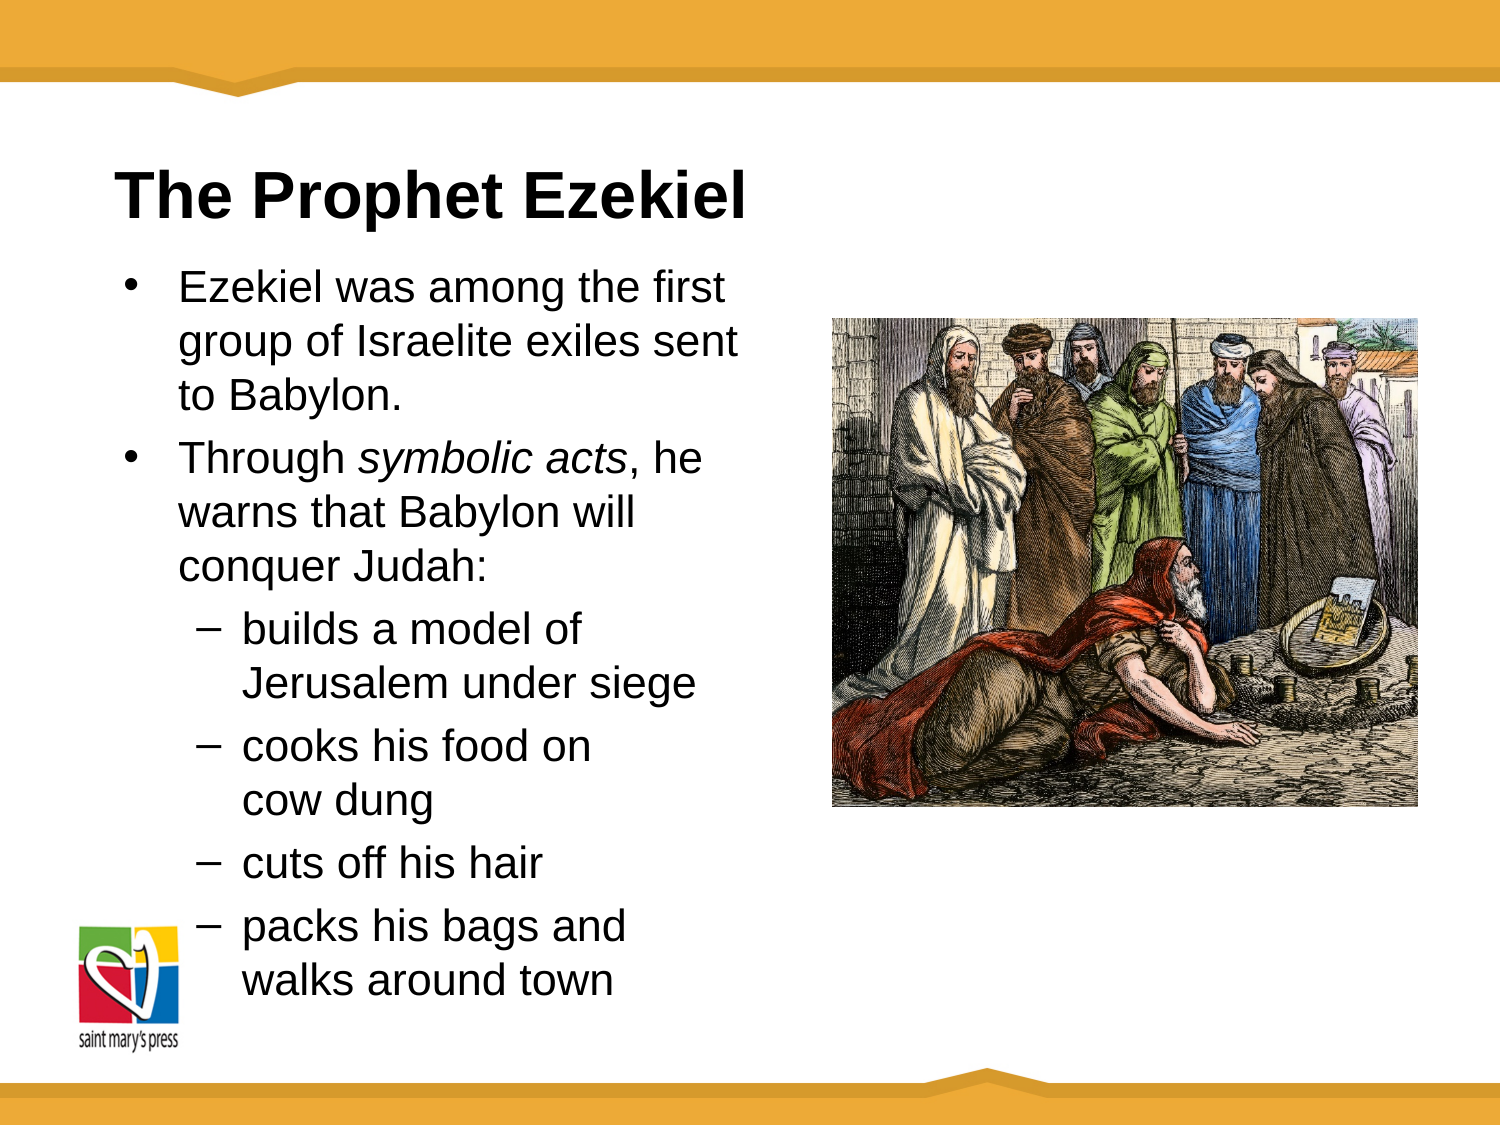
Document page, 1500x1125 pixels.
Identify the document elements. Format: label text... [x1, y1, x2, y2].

title The Prophet Ezekiel [99, 147, 1450, 236]
picture [0, 0, 1500, 1125]
list Ezekiel was among the first group of Israelite exiles sent to Babylon. Through symbolic acts, he warns that Babylon will conquer Judah: builds a model of Jerusalem under siege cooks his food on cow dung cuts off his hair packs his bags and walks around town [108, 249, 842, 1013]
